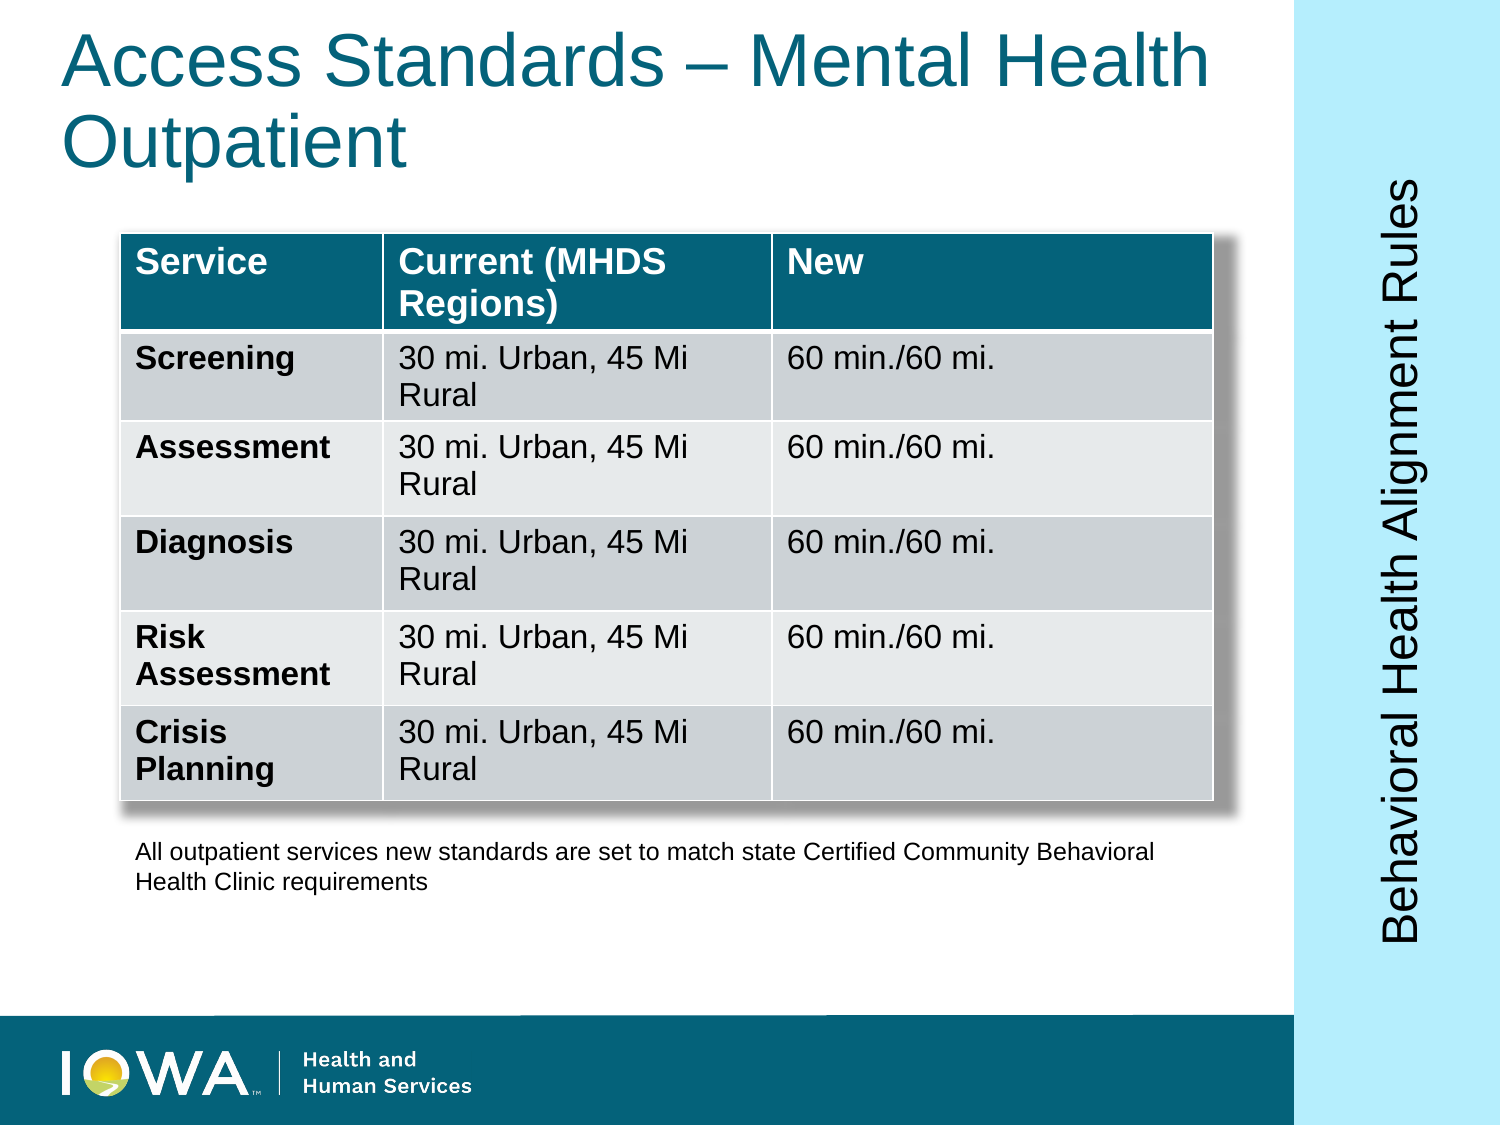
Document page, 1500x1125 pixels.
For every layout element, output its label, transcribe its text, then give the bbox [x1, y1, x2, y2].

table_cell 60 min./60 mi. [773, 422, 1212, 515]
picture [344, 1083, 349, 1092]
text_box Access Standards – Mental Health Outpatient [46, 14, 1348, 185]
picture [385, 1079, 395, 1092]
picture [333, 1083, 343, 1092]
picture [305, 1079, 316, 1092]
picture [84, 1050, 129, 1096]
picture [383, 1057, 389, 1066]
picture [420, 1083, 426, 1092]
table_cell Screening [121, 334, 382, 420]
picture [405, 1056, 410, 1066]
text_box All outpatient services new standards are set to match state Certified Community Behavioral Health Clinic requirements [120, 828, 1199, 903]
picture [137, 1052, 202, 1095]
picture [399, 1083, 408, 1092]
table_cell 60 min./60 mi. [773, 334, 1212, 420]
table_cell 30 mi. Urban, 45 Mi Rural [384, 334, 771, 420]
picture [370, 1083, 375, 1092]
table_header Current (MHDS Regions) [384, 234, 771, 329]
picture [335, 1057, 342, 1066]
table_cell 30 mi. Urban, 45 Mi Rural [384, 612, 771, 705]
picture [355, 1083, 361, 1092]
picture [397, 1056, 401, 1066]
table_cell 60 min./60 mi. [773, 706, 1212, 800]
table_header New [773, 234, 1212, 329]
table_cell 60 min./60 mi. [773, 517, 1212, 610]
picture [438, 1083, 446, 1092]
picture [320, 1083, 329, 1092]
picture [320, 1056, 329, 1066]
table_cell 30 mi. Urban, 45 Mi Rural [384, 422, 771, 515]
picture [305, 1053, 316, 1066]
table_cell 30 mi. Urban, 45 Mi Rural [384, 706, 771, 800]
picture [463, 1083, 471, 1092]
picture [203, 1052, 248, 1095]
table_cell 60 min./60 mi. [773, 612, 1212, 705]
picture [63, 1052, 69, 1095]
picture [365, 1056, 370, 1066]
table_cell Crisis Planning [121, 706, 382, 800]
picture [350, 1053, 357, 1066]
table_cell 30 mi. Urban, 45 Mi Rural [384, 517, 771, 610]
table_cell Assessment [121, 422, 382, 515]
table_header Service [121, 234, 382, 329]
title Behavioral Health Alignment Rules [1294, 0, 1500, 1125]
table_cell Risk Assessment [121, 612, 382, 705]
picture [450, 1083, 459, 1092]
table_cell Diagnosis [121, 517, 382, 610]
